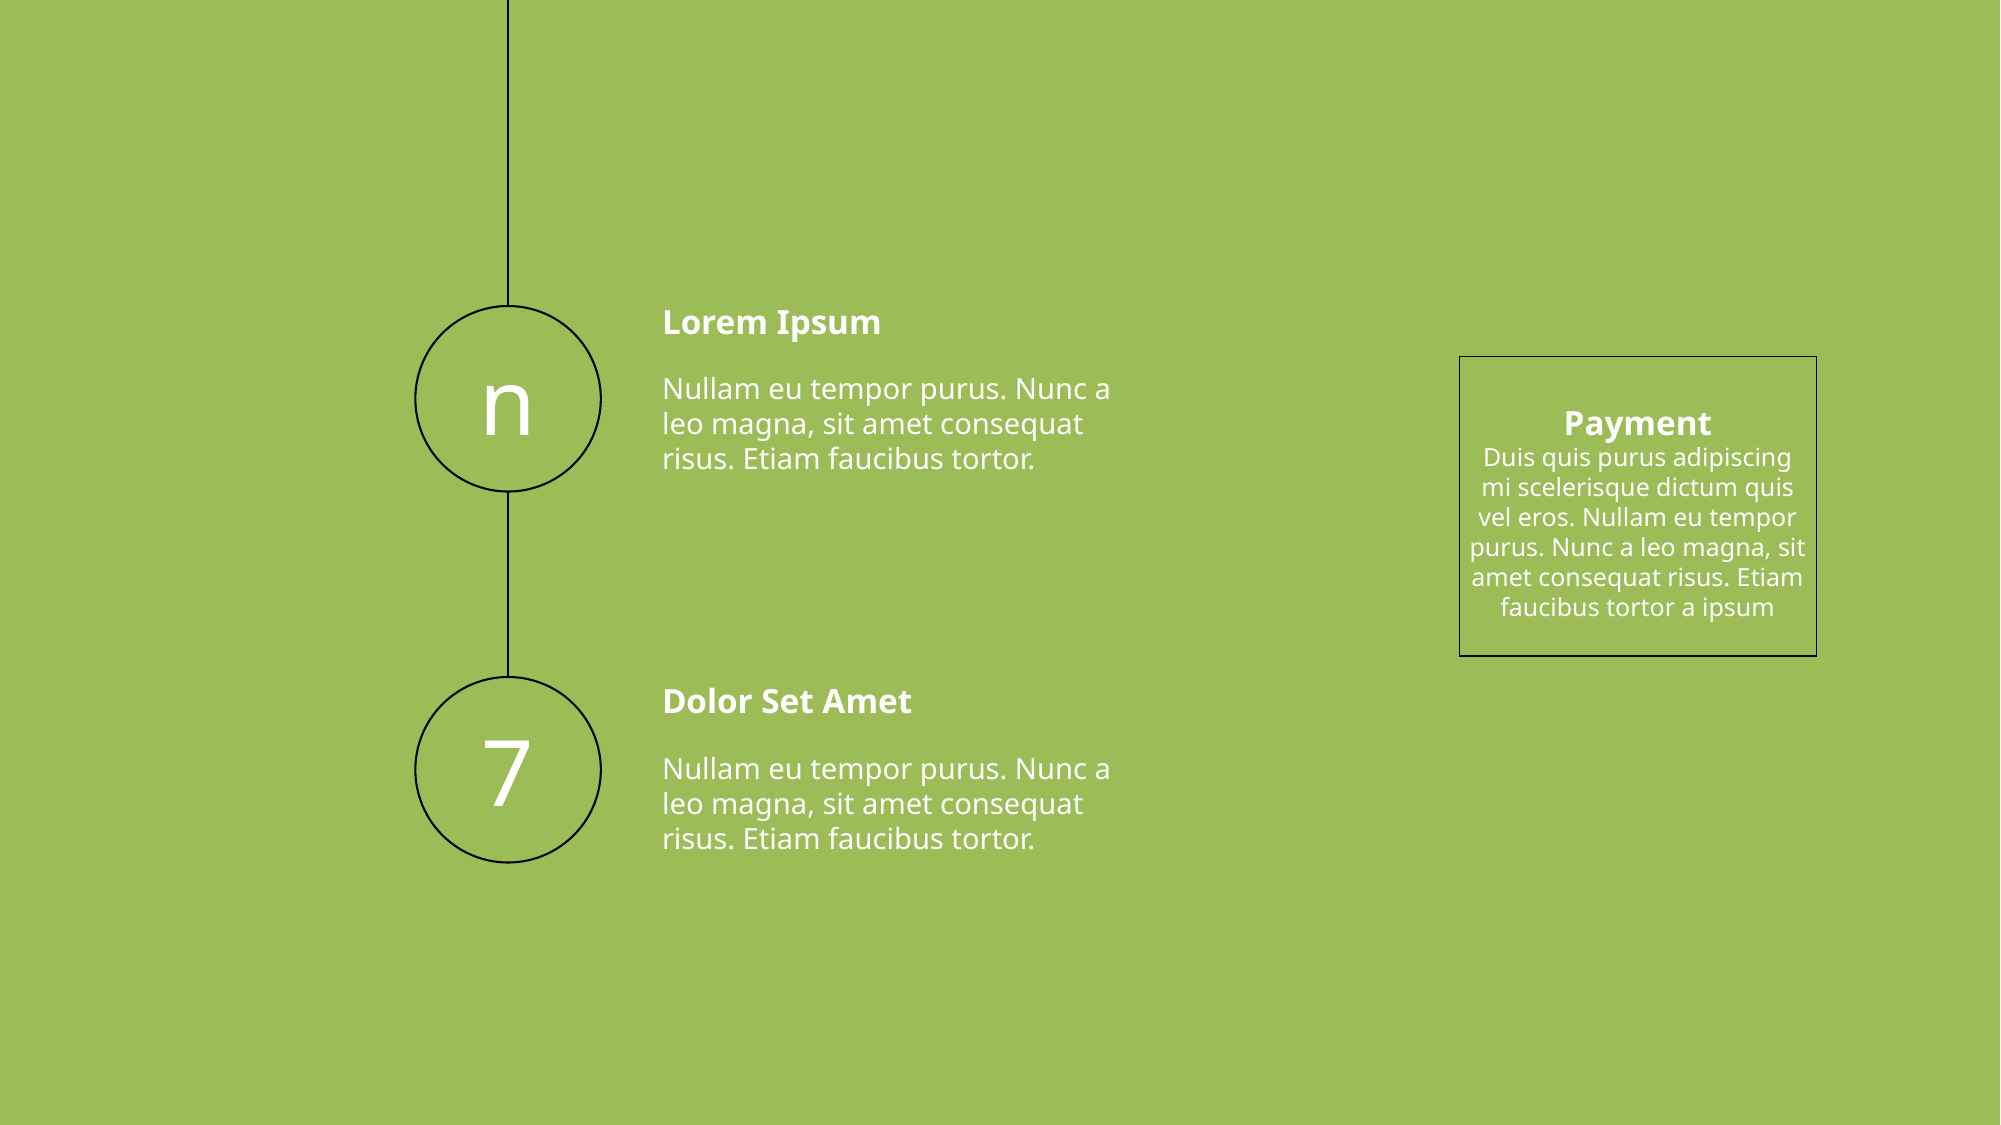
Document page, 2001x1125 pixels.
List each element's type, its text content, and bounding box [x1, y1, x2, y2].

text_box Dolor Set Amet Nullam eu tempor purus. Nunc a leo magna, sit amet consequat risus. Etiam faucibus tortor. [652, 675, 1135, 861]
text_box Lorem Ipsum Nullam eu tempor purus. Nunc a leo magna, sit amet consequat risus. Etiam faucibus tortor. [652, 295, 1135, 481]
text_box n [414, 304, 602, 493]
text_box Payment Duis quis purus adipiscing mi scelerisque dictum quis vel eros. Nullam eu tempor purus. Nunc a leo magna, sit amet consequat risus. Etiam faucibus tortor a ipsum [1459, 356, 1817, 657]
text_box 7 [414, 675, 602, 864]
